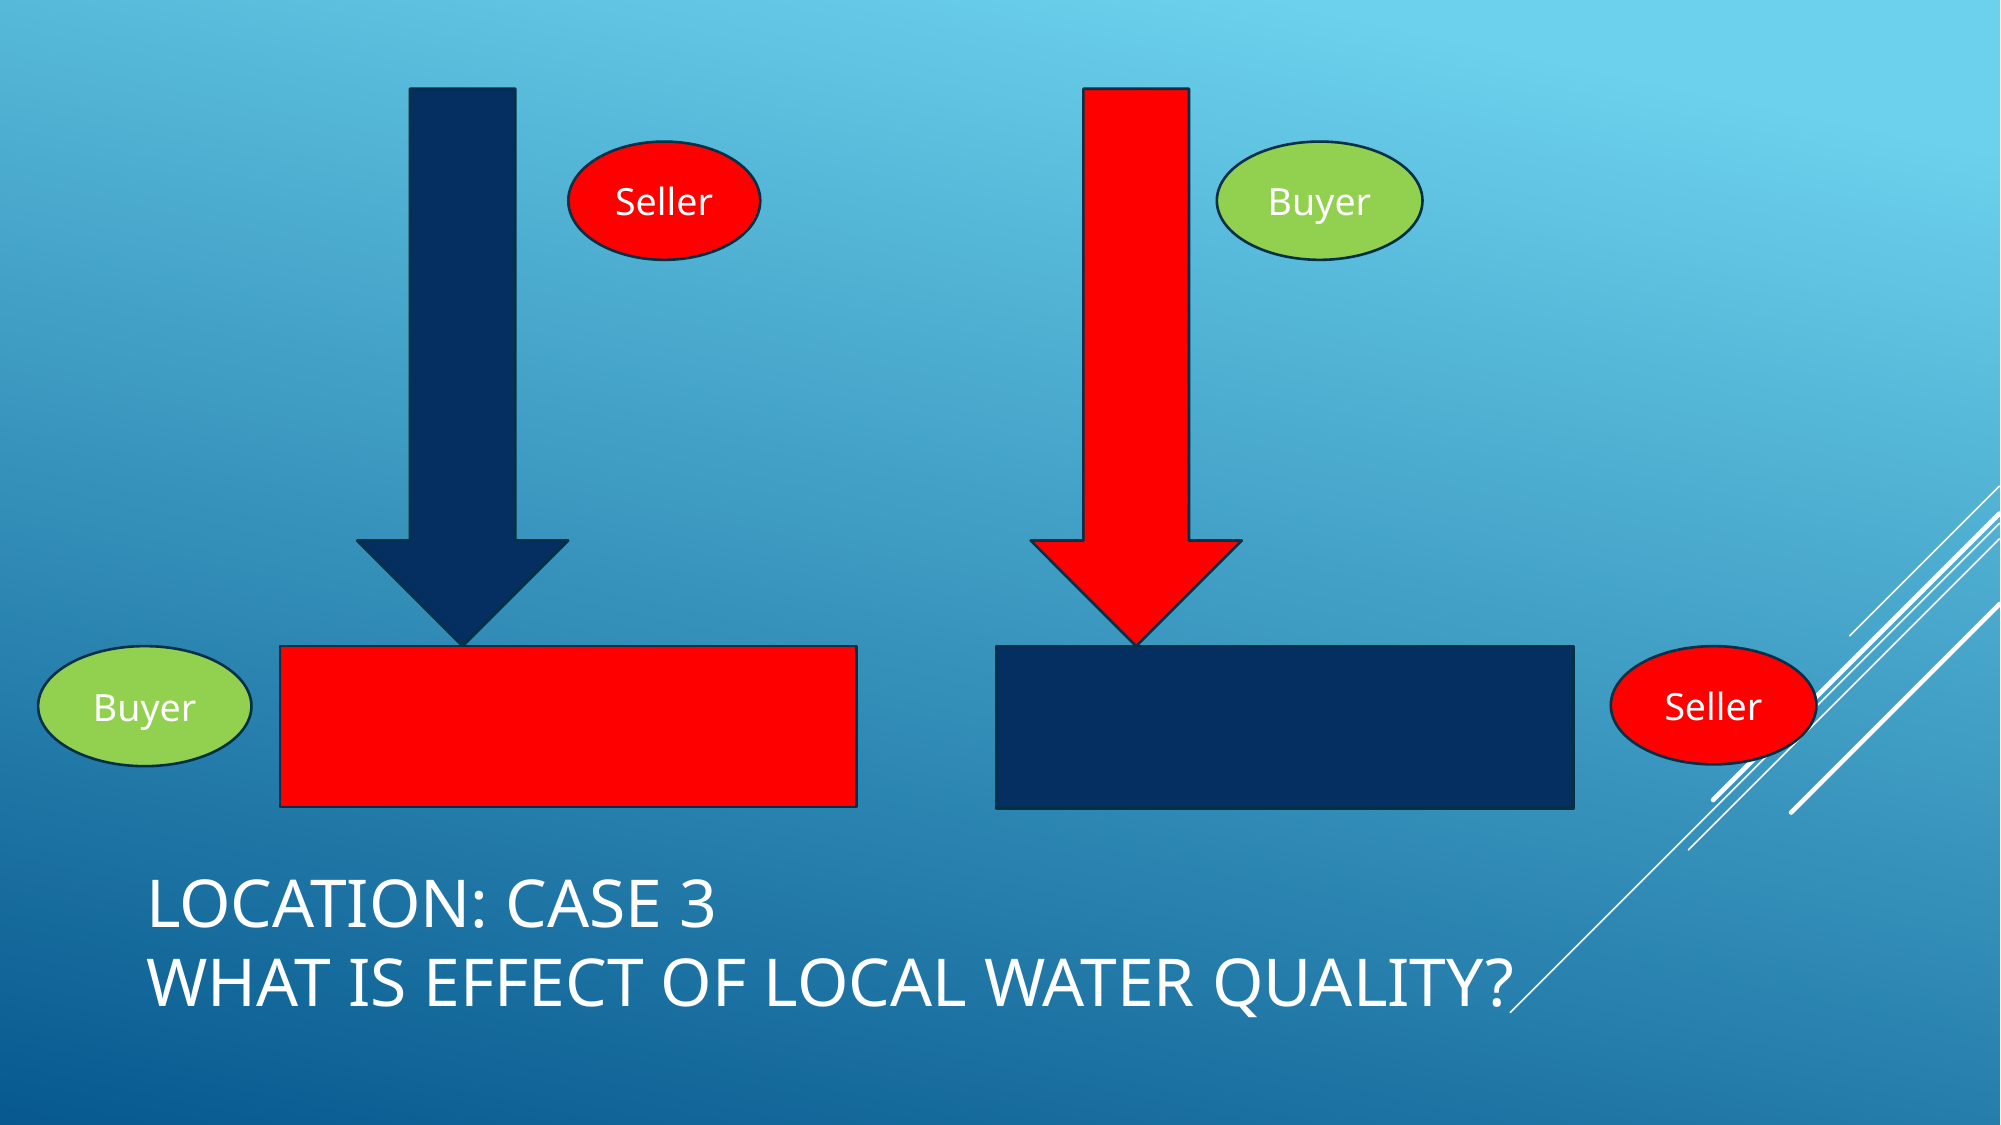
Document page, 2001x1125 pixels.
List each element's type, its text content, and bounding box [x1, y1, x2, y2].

text_box Seller [1609, 644, 1818, 766]
text_box Seller [566, 140, 762, 262]
text_box [1029, 87, 1244, 645]
text_box [995, 645, 1575, 808]
title Location: Case 3 What is effect of Local Water Quality? [131, 816, 1532, 1064]
text_box [355, 87, 570, 645]
text_box Buyer [1215, 140, 1424, 262]
text_box Buyer [36, 644, 253, 768]
text_box [279, 645, 858, 808]
